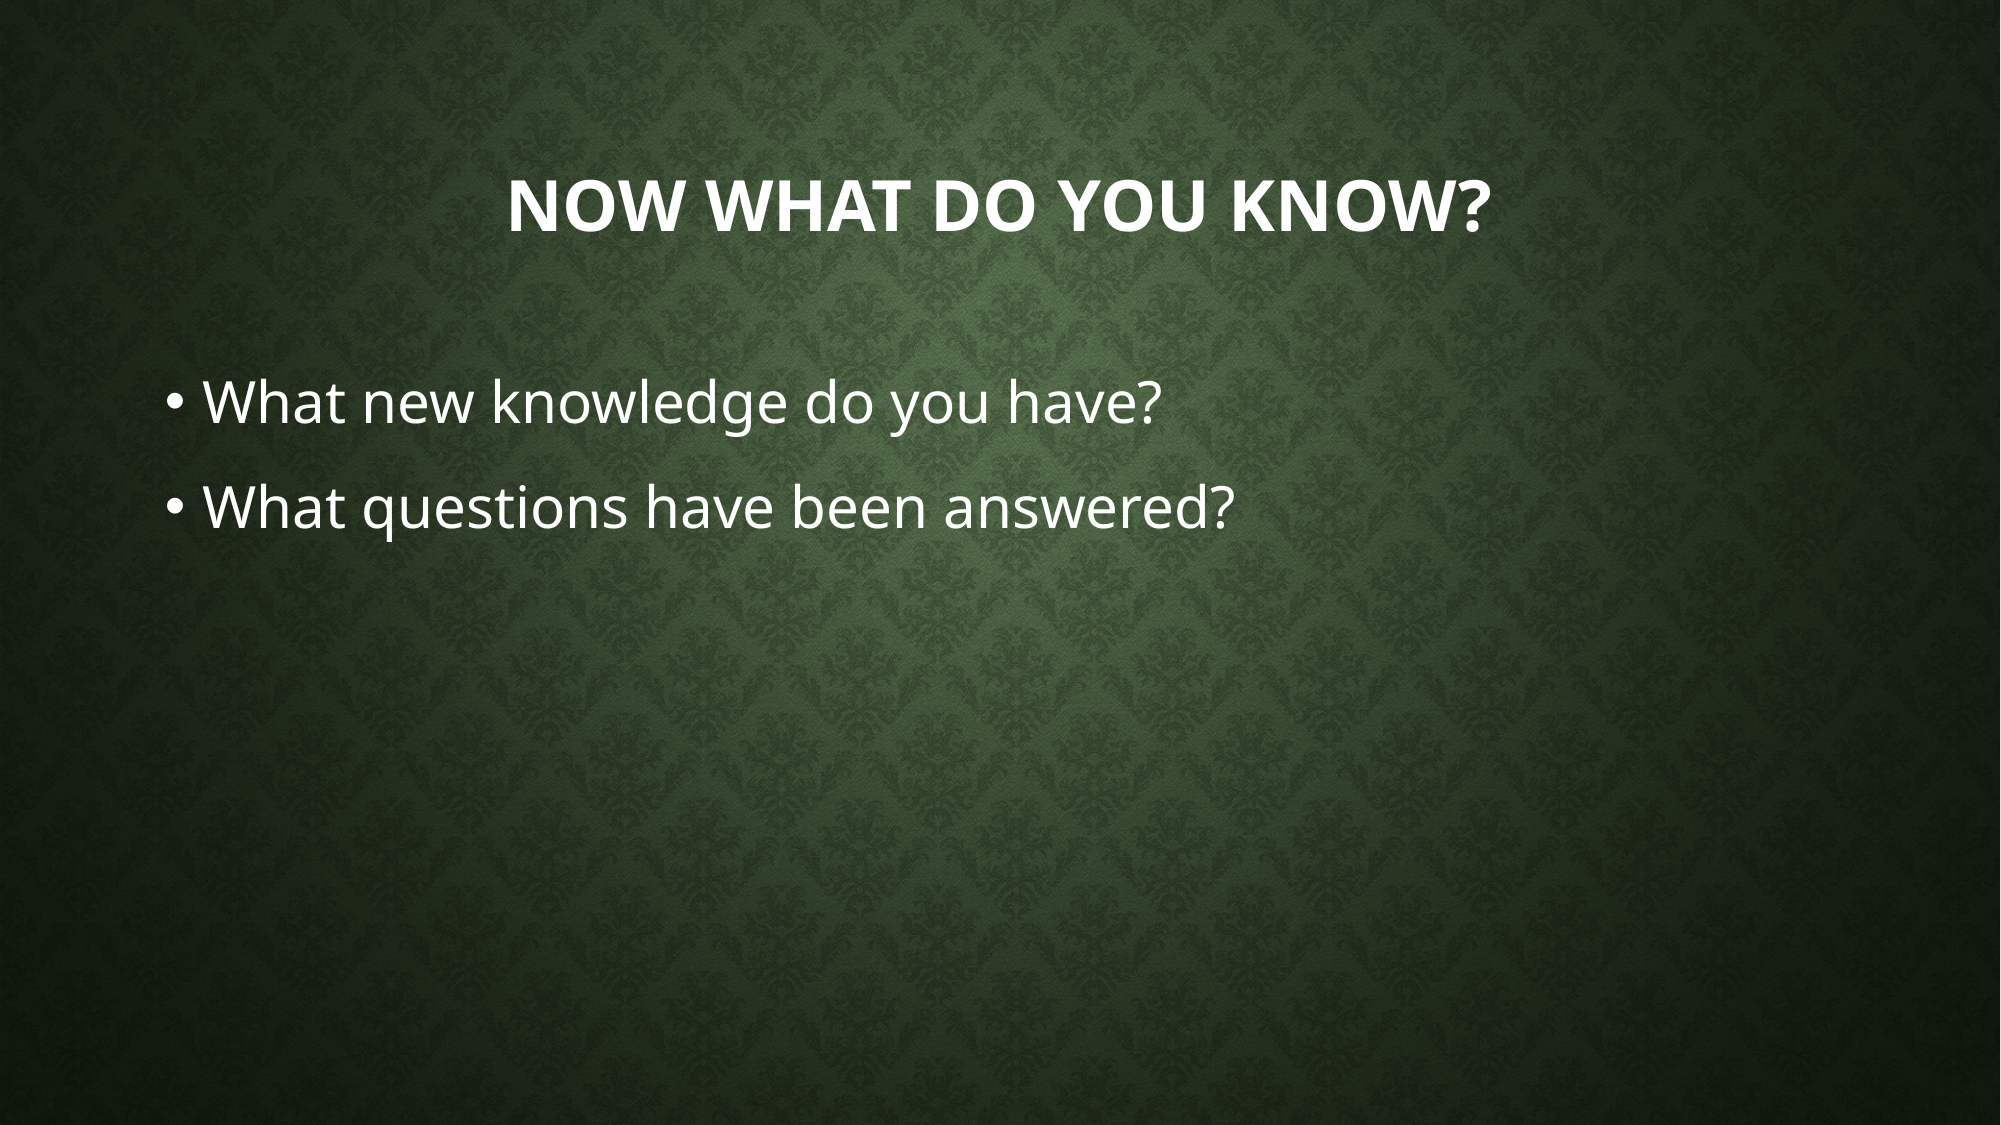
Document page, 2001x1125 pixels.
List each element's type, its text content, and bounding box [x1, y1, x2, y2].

list What new knowledge do you have? What questions have been answered? [149, 343, 1849, 950]
title Now what do You know? [149, 99, 1849, 318]
